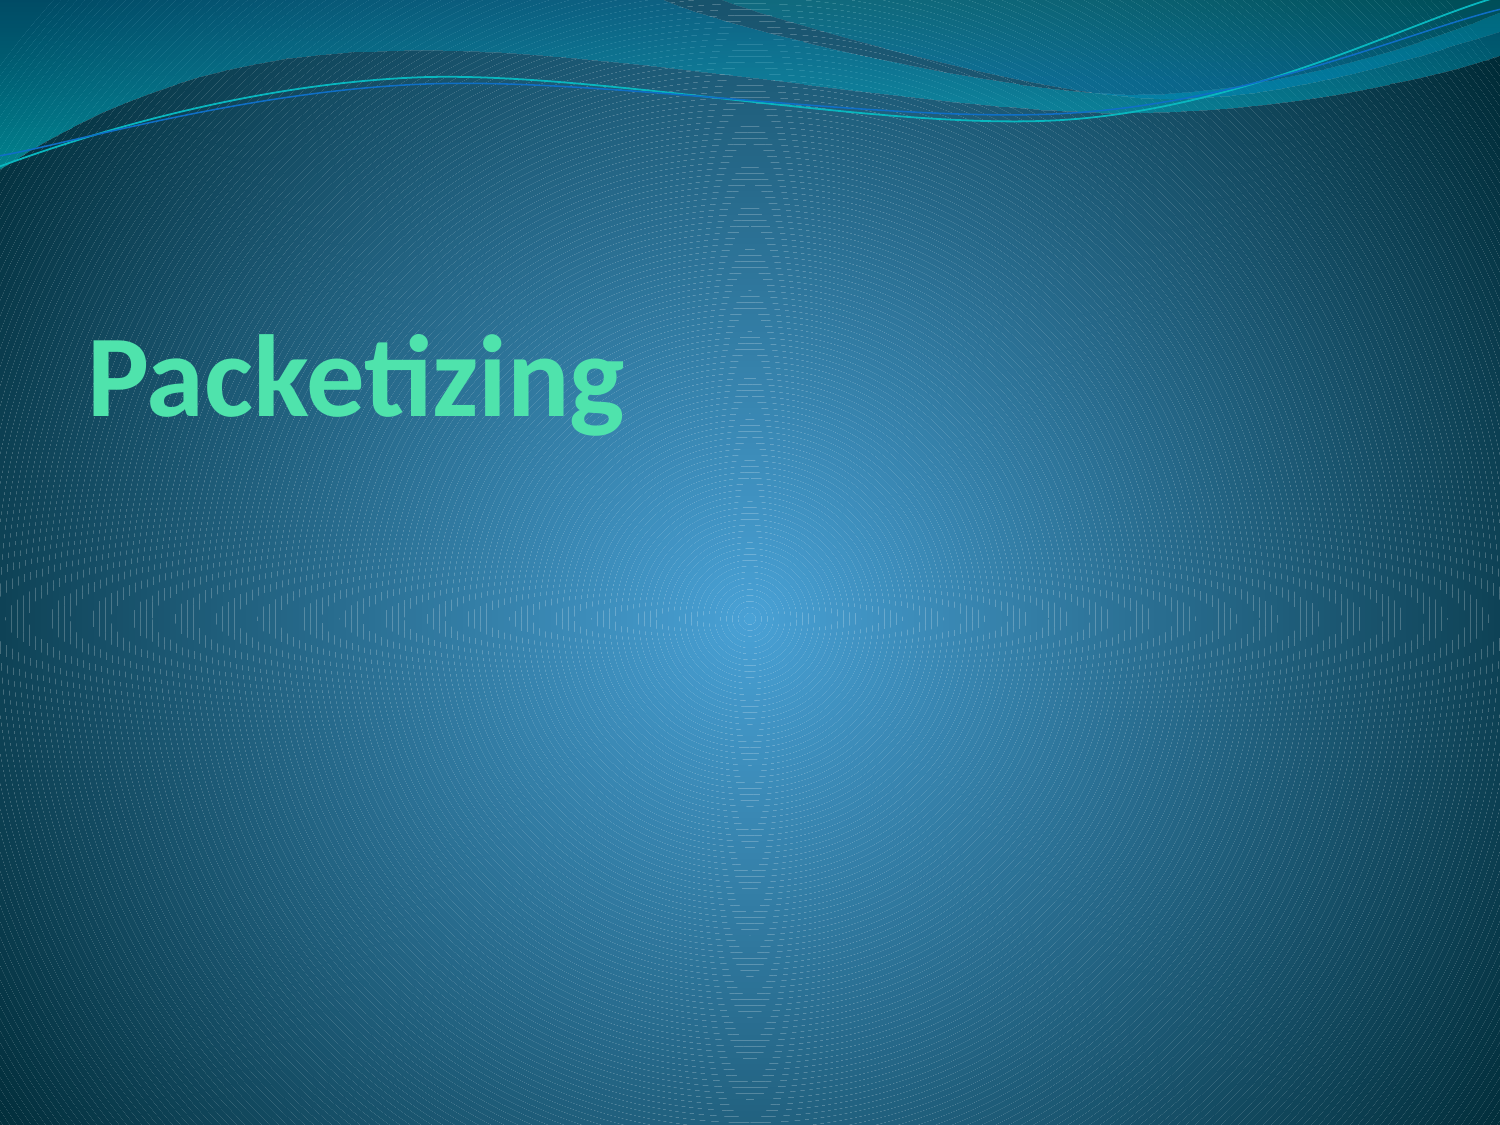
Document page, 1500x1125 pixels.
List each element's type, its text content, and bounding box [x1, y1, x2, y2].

title Packetizing [86, 216, 1362, 440]
